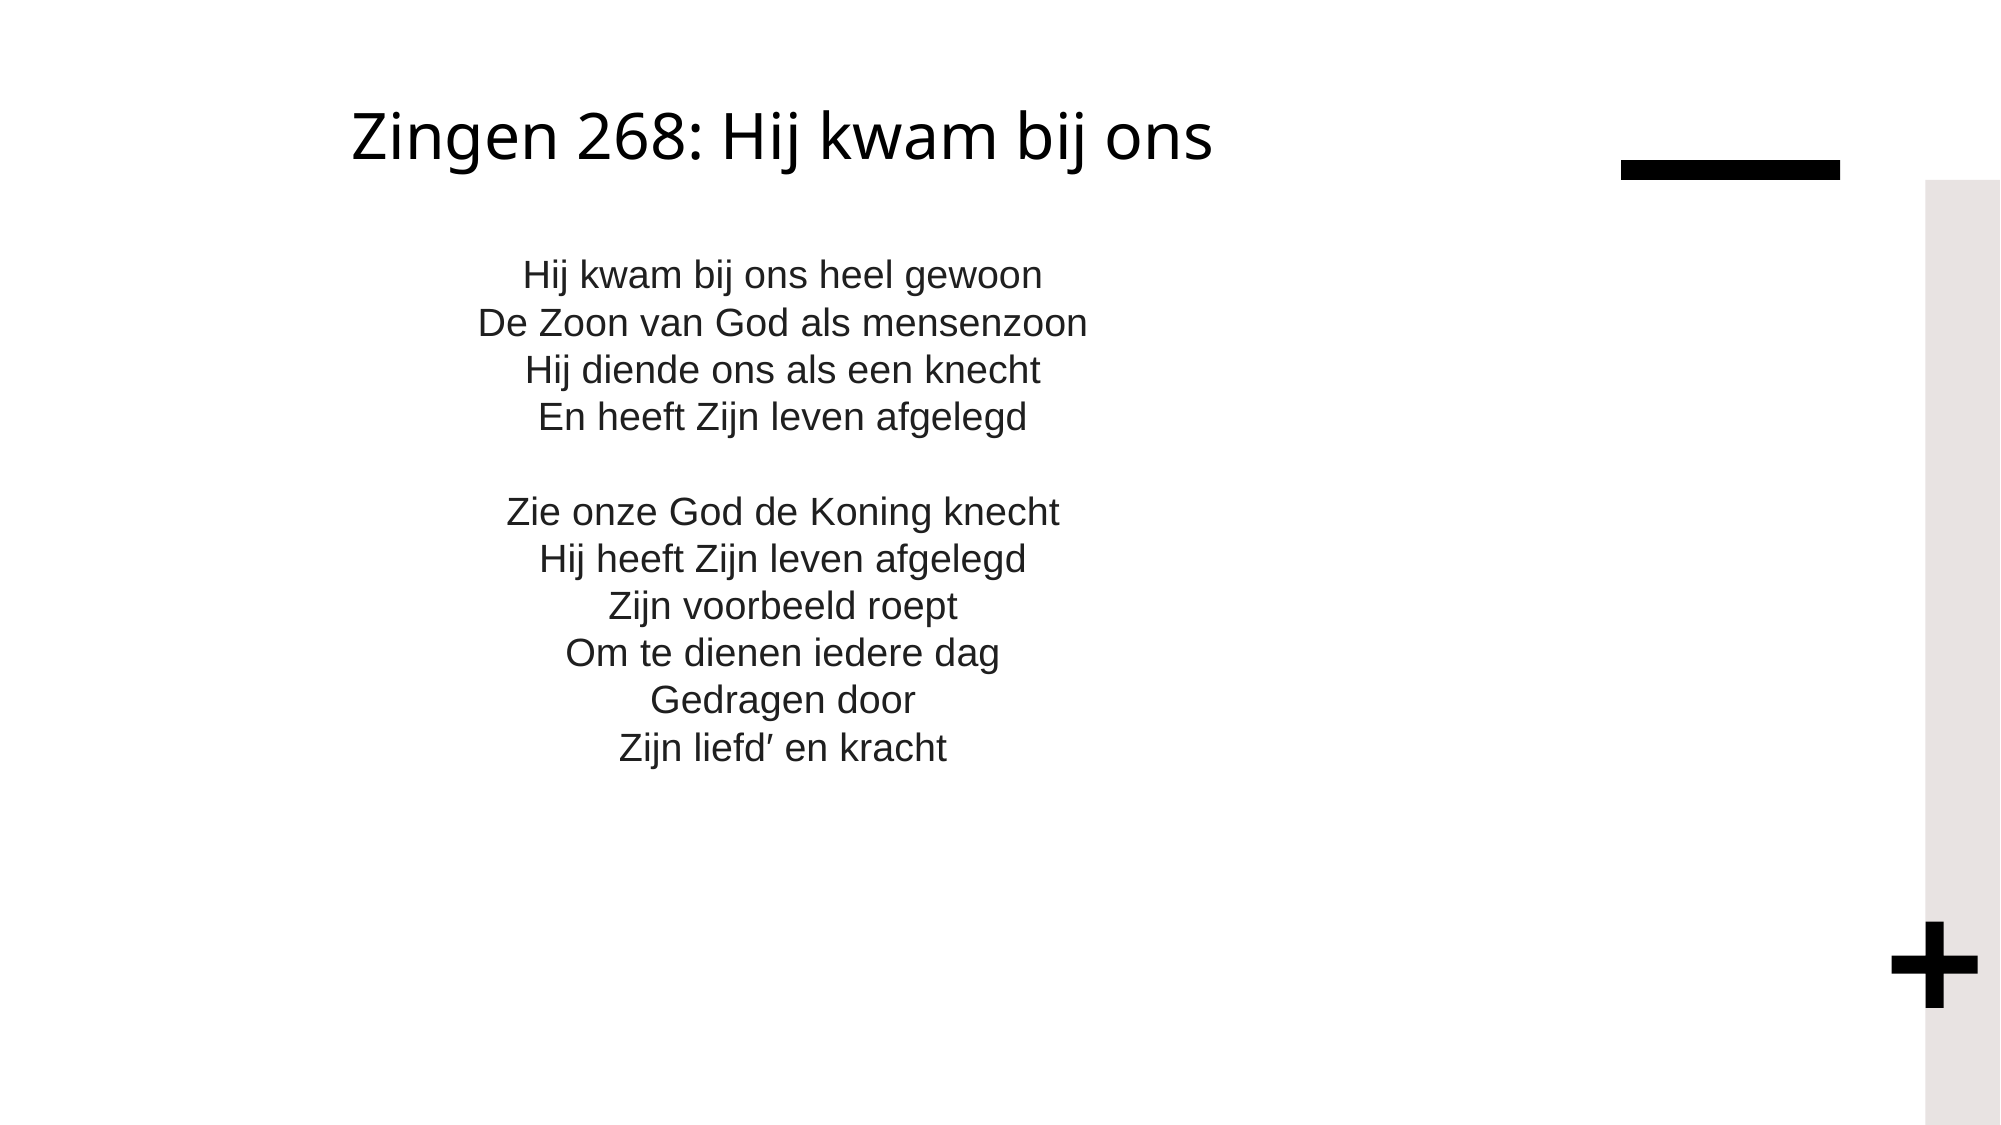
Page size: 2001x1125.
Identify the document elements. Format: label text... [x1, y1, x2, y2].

title Zingen 268: Hij kwam bij ons Hij kwam bij ons heel gewoon De Zoon van God als mensenzoon Hij diende ons als een knecht En heeft Zijn leven afgelegd Zie onze God de Koning knecht Hij heeft Zijn leven afgelegd Zijn voorbeeld roept Om te dienen iedere dag Gedragen door Zijn liefd′ en kracht [105, 87, 1462, 829]
